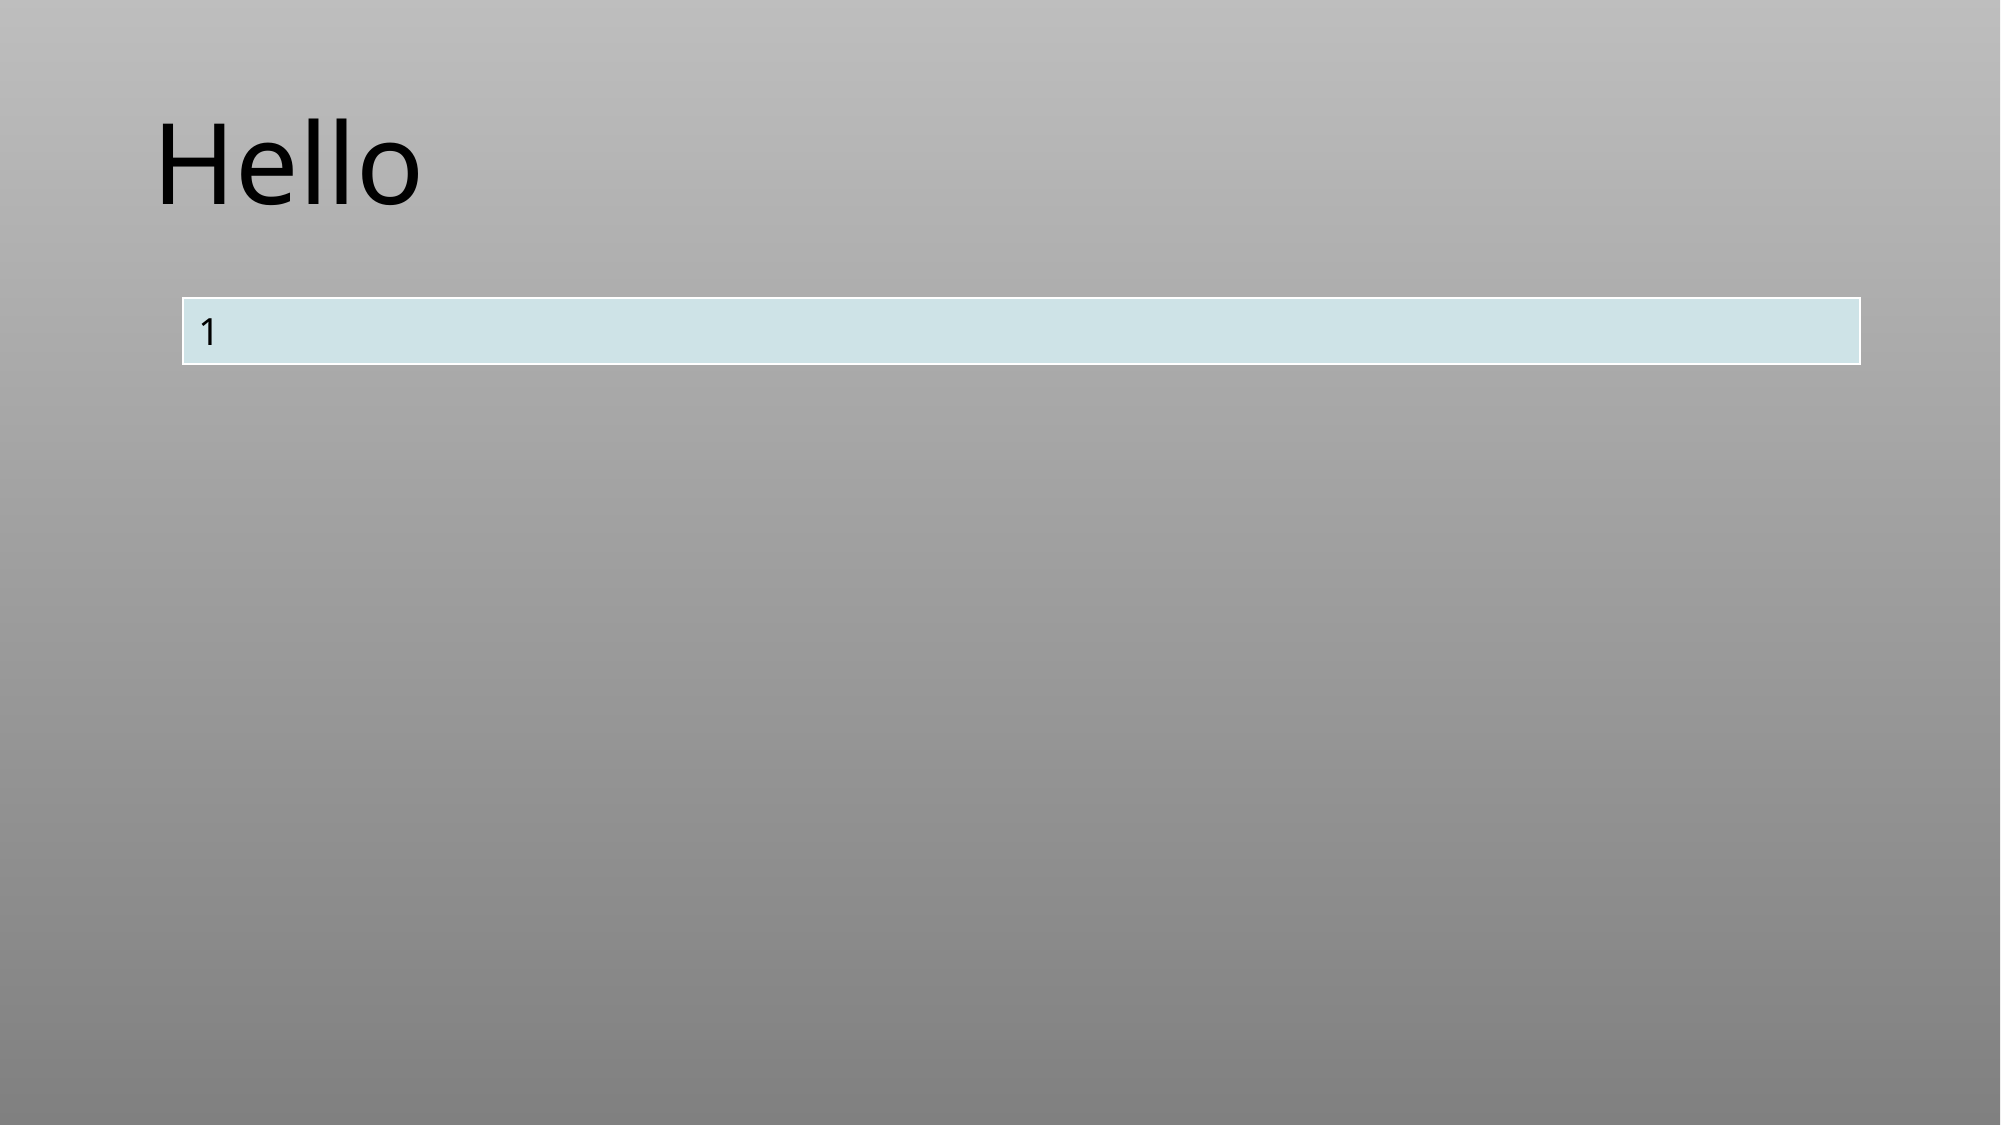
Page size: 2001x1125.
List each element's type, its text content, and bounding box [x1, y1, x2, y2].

title Hello [137, 59, 1863, 278]
table_header 1 [184, 299, 1859, 363]
picture [0, 0, 2001, 1125]
